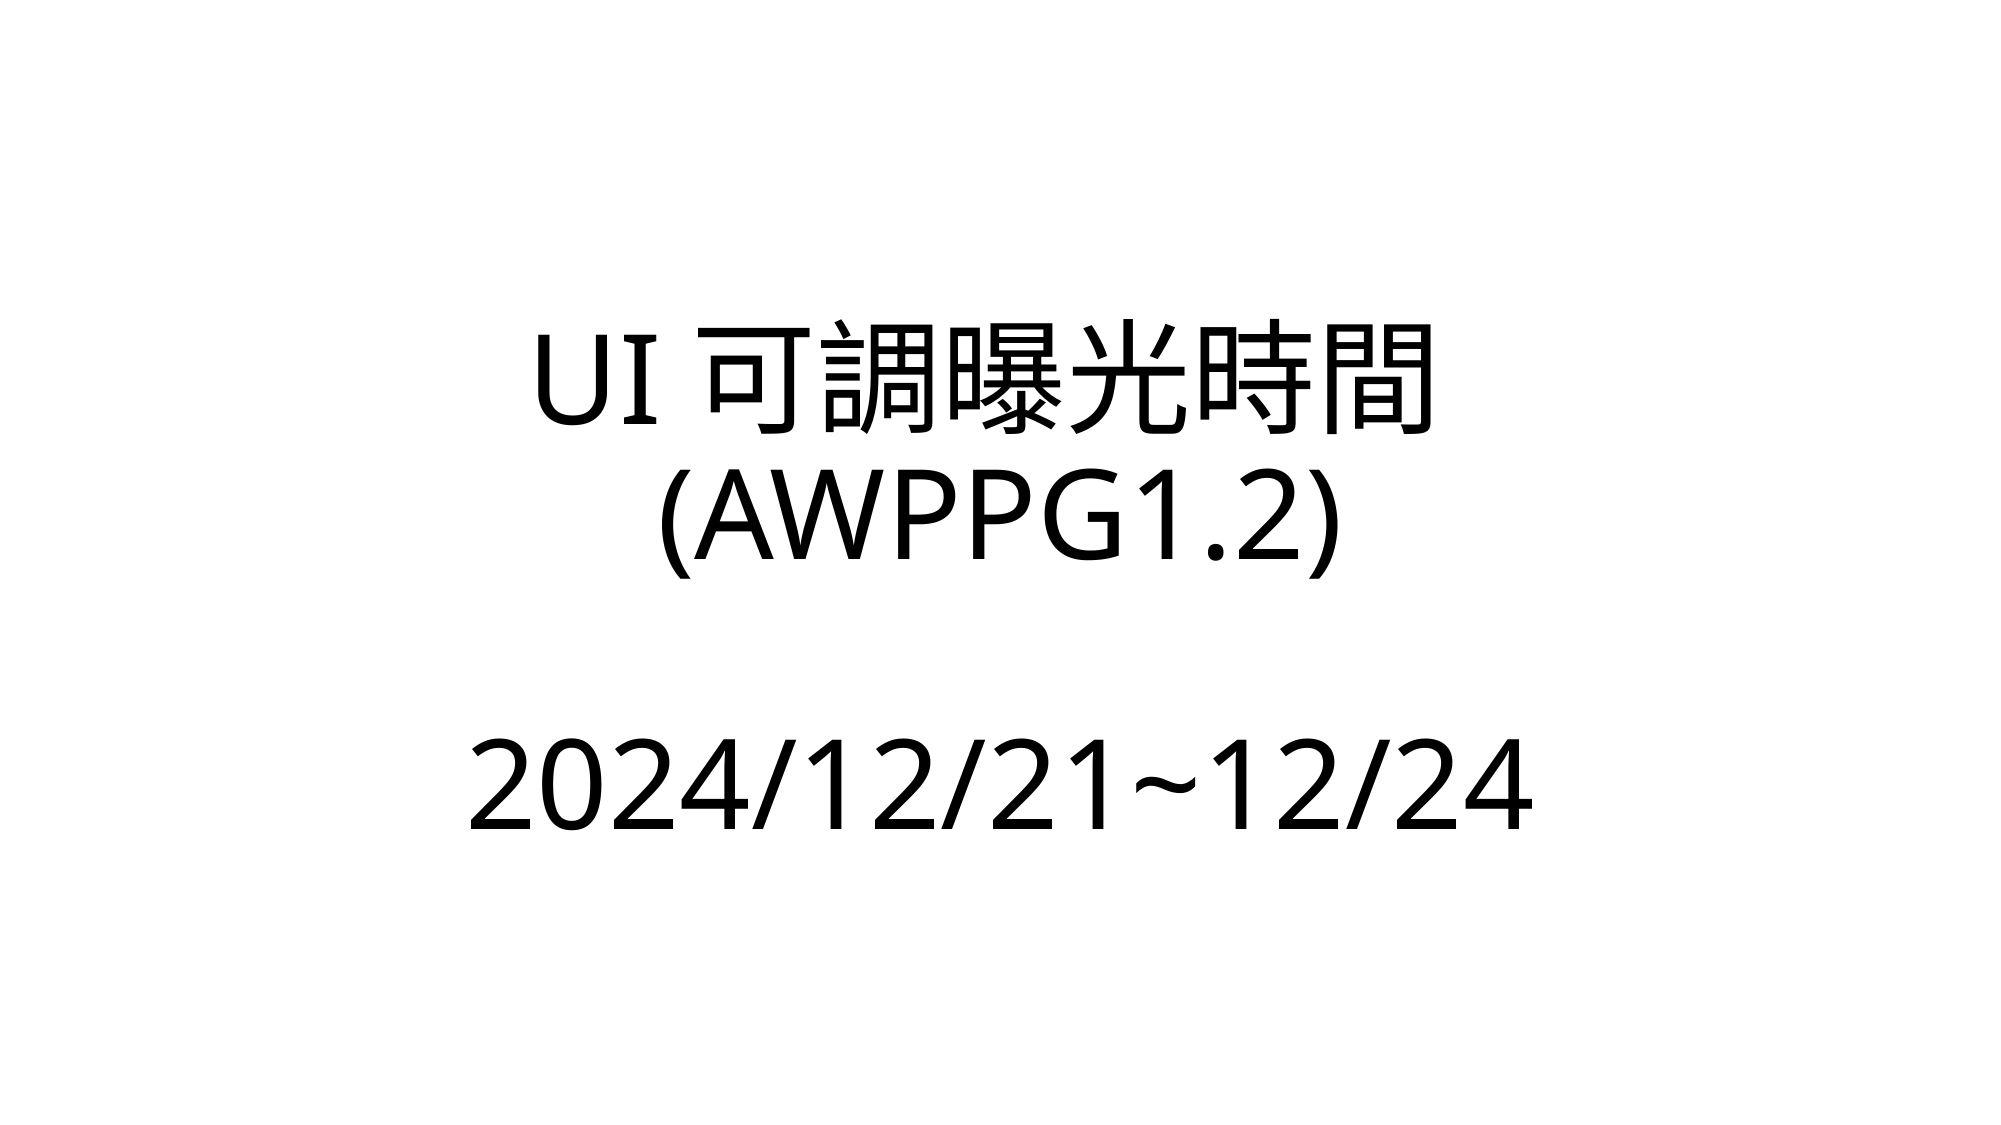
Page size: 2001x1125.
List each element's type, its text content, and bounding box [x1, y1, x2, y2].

title UI可調曝光時間(AWPPG1.2) 2024/12/21~12/24 [249, 260, 1750, 865]
